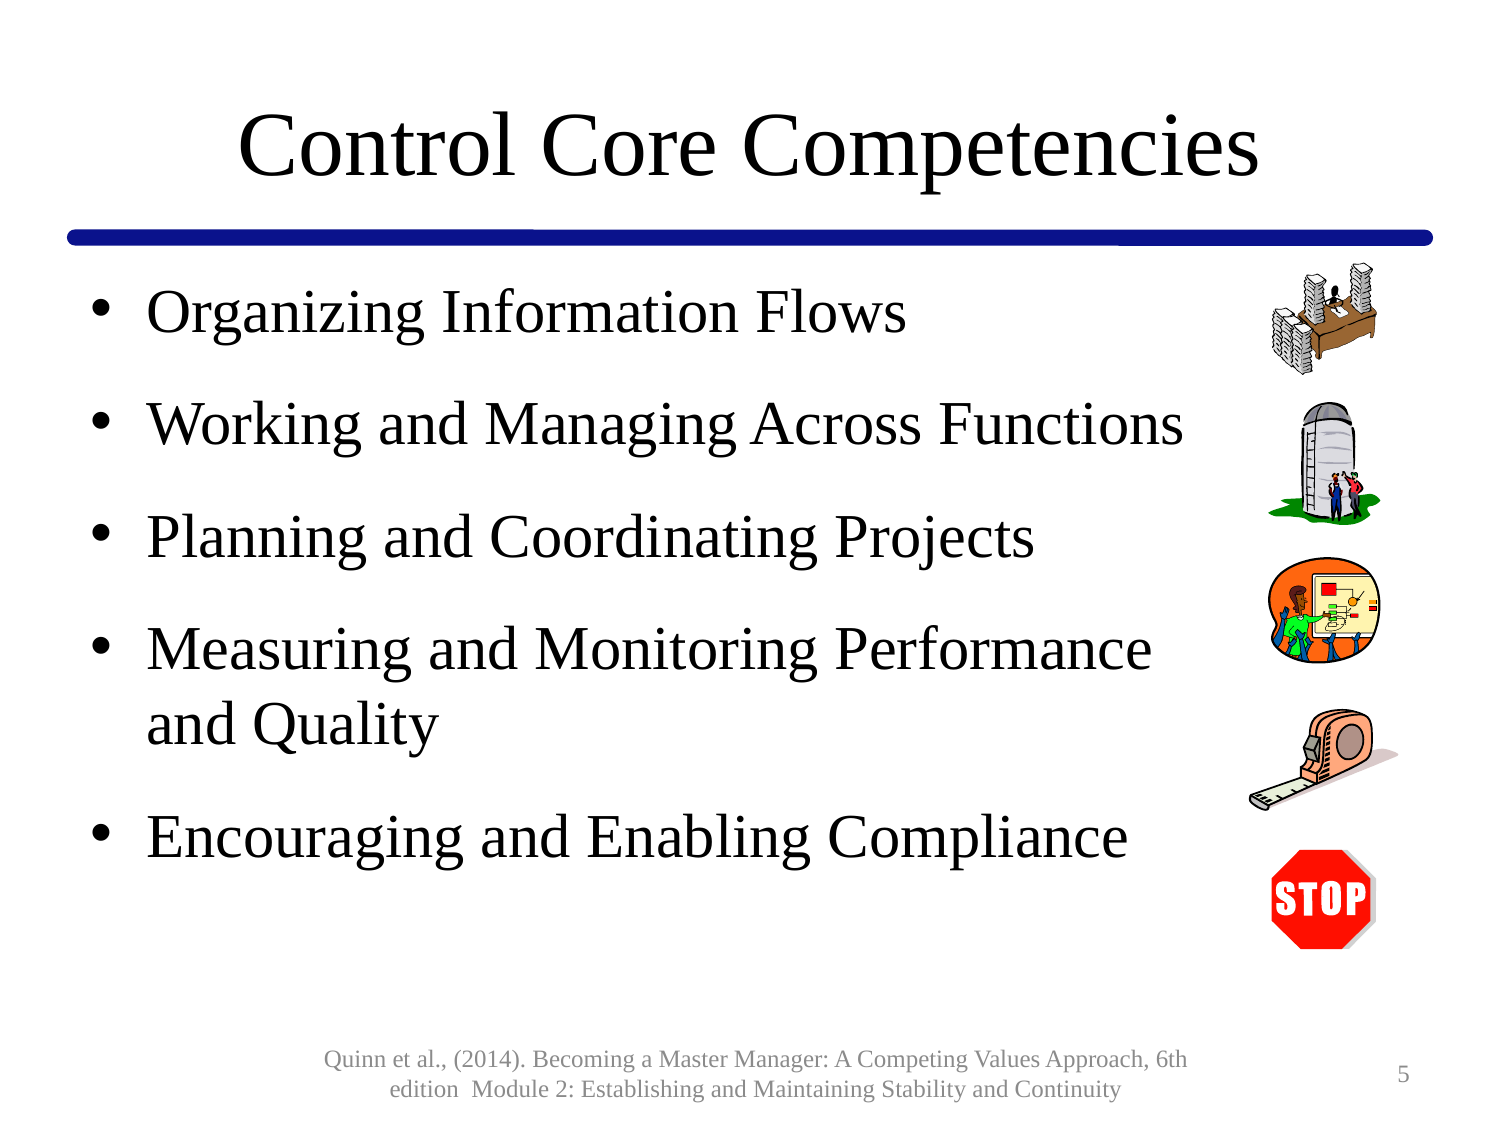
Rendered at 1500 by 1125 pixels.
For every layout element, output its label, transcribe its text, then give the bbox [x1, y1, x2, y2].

footer Quinn et al., (2014). Becoming a Master Manager: A Competing Values Approach, 6th edition Module 2: Establishing and Maintaining Stability and Continuity [287, 1042, 1074, 1103]
picture [1271, 849, 1378, 951]
picture [1248, 707, 1401, 813]
picture [1267, 401, 1381, 526]
picture [1267, 549, 1382, 665]
slide_number 5 [1074, 1042, 1425, 1103]
list Organizing Information Flows Working and Managing Across Functions Planning and Coordinating Projects Measuring and Monitoring Performance and Quality Encouraging and Enabling Compliance [75, 262, 1275, 1005]
title Control Core Competencies [75, 45, 1425, 233]
picture [1271, 262, 1377, 376]
